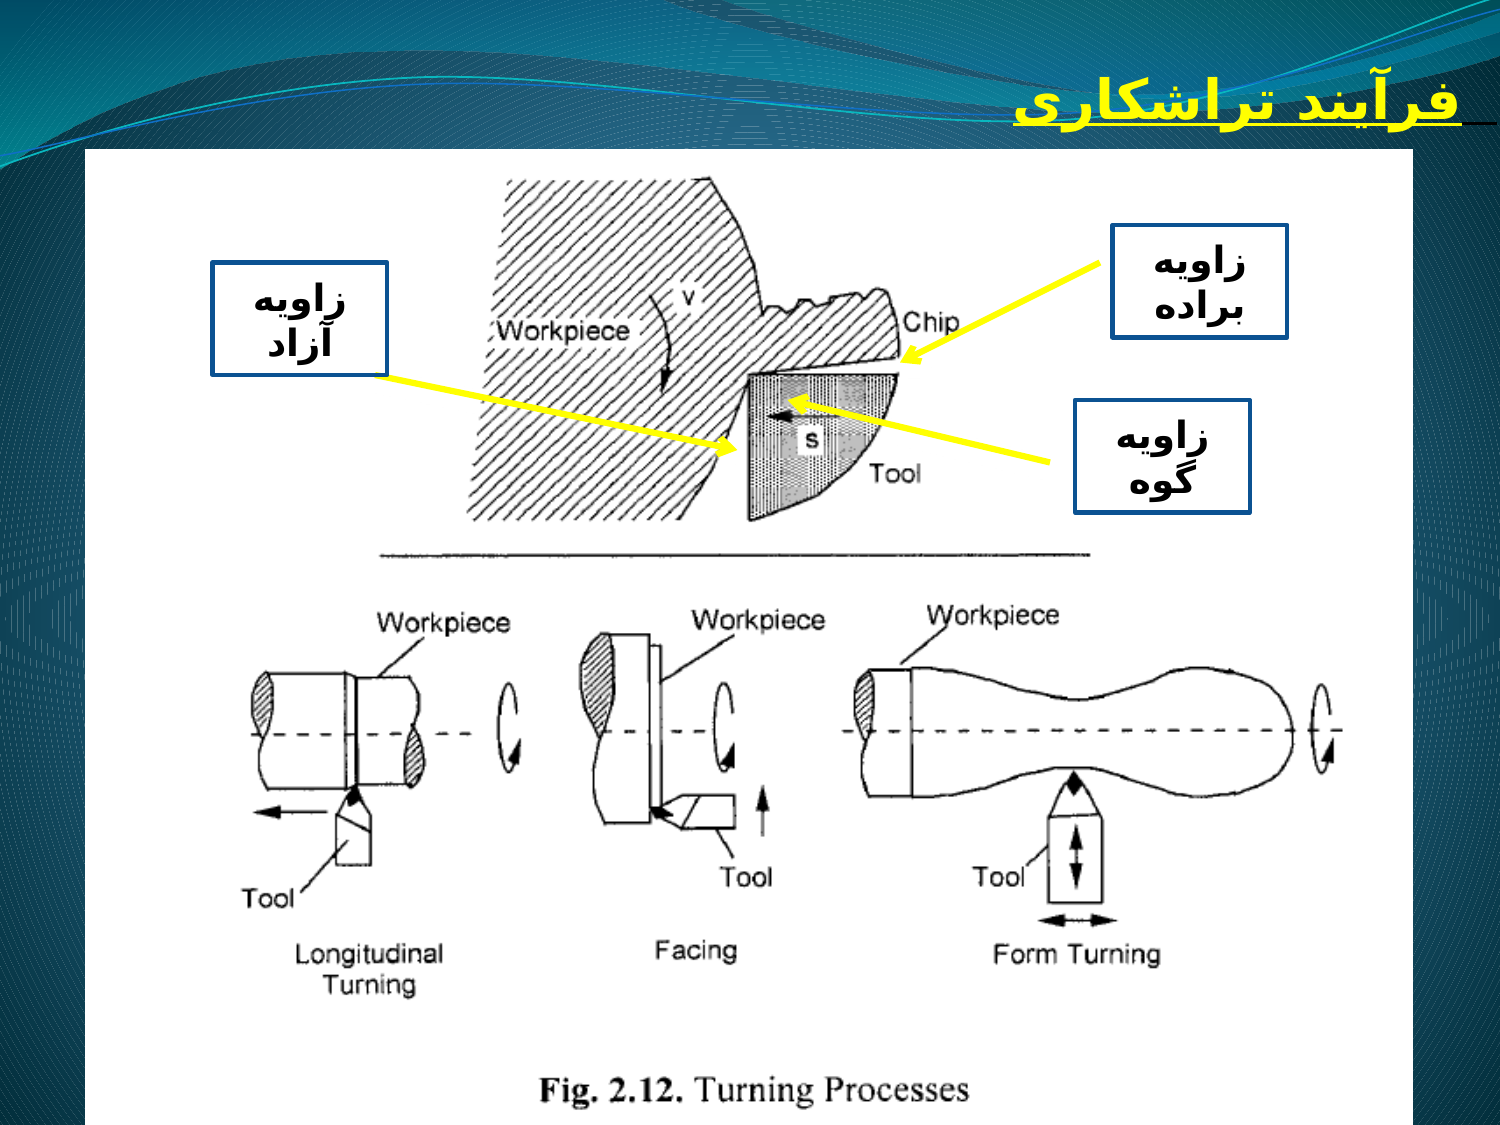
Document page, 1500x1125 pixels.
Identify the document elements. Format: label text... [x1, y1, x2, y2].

title فرآیند تراشکاری [0, 0, 1500, 1125]
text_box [899, 262, 1101, 363]
picture [85, 149, 1413, 1125]
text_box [374, 374, 738, 451]
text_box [787, 399, 1051, 463]
